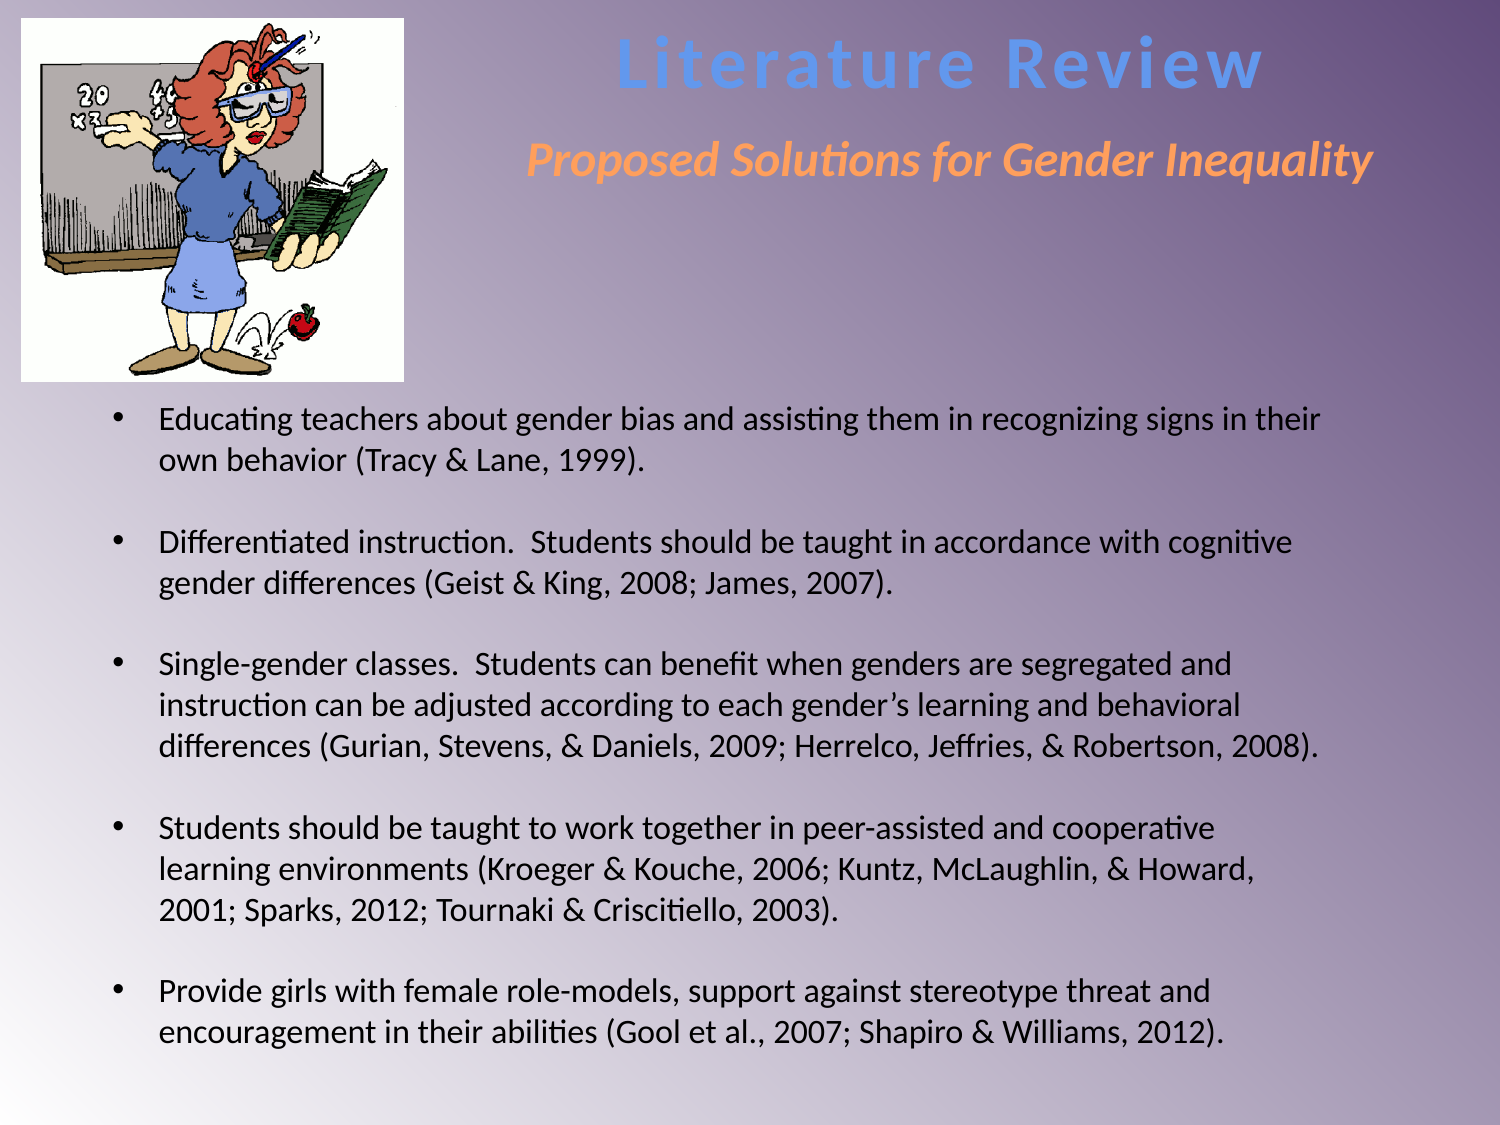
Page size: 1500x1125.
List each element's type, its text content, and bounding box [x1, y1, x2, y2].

text_box Literature Review [379, 2, 1500, 115]
text_box Proposed Solutions for Gender Inequality [408, 115, 1500, 213]
text_box Educating teachers about gender bias and assisting them in recognizing signs in their own behavior (Tracy & Lane, 1999). Differentiated instruction. Students should be taught in accordance with cognitive gender differences (Geist & King, 2008; James, 2007). Single-gender classes. Students can benefit when genders are segregated and instruction can be adjusted according to each gender’s learning and behavioral differences (Gurian, Stevens, & Daniels, 2009; Herrelco, Jeffries, & Robertson, 2008). Students should be taught to work together in peer-assisted and cooperative learning environments (Kroeger & Kouche, 2006; Kuntz, McLaughlin, & Howard, 2001; Sparks, 2012; Tournaki & Criscitiello, 2003). Provide girls with female role-models, support against stereotype threat and encouragement in their abilities (Gool et al., 2007; Shapiro & Williams, 2012). [97, 389, 1339, 1086]
picture [21, 17, 404, 382]
